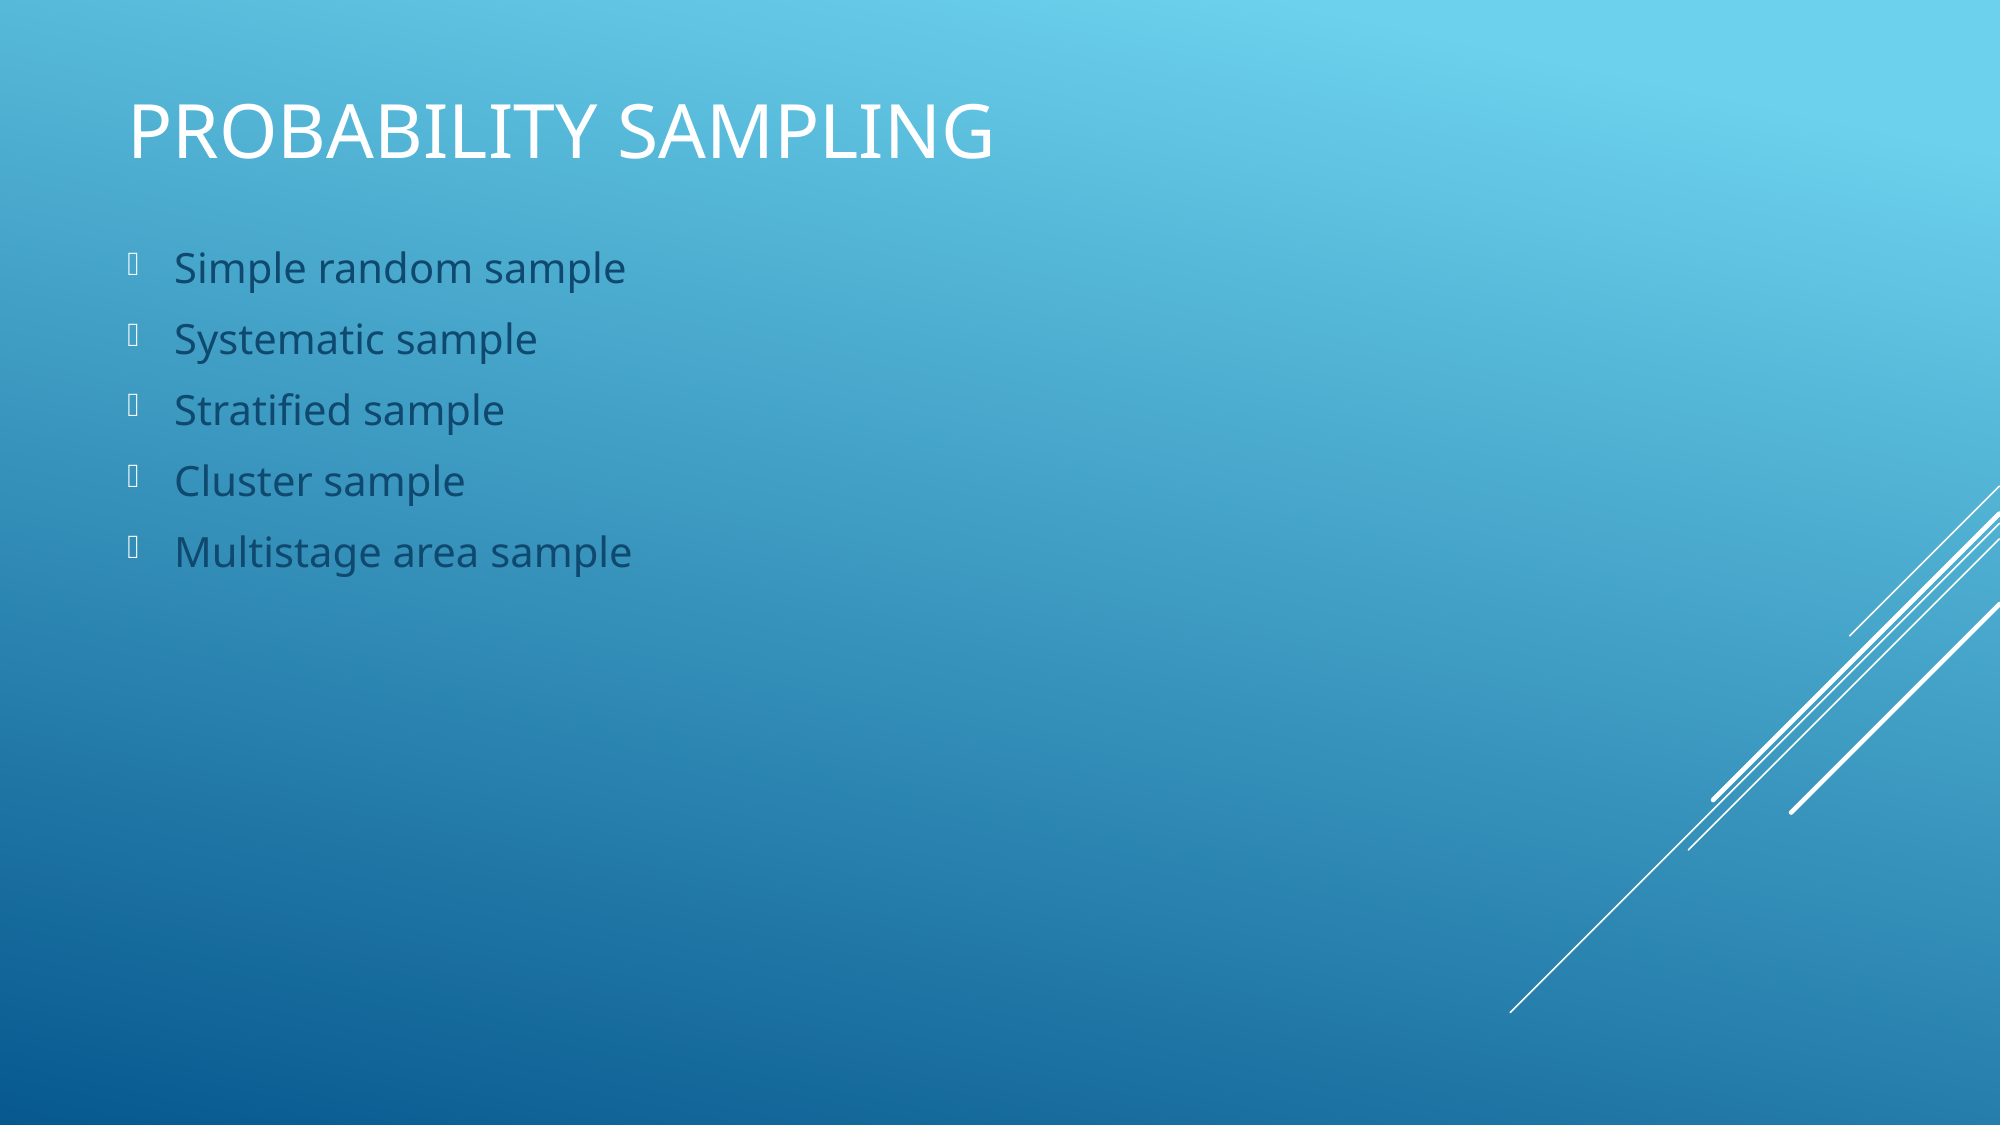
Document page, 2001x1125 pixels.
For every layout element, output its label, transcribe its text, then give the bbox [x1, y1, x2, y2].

list Simple random sample Systematic sample Stratified sample Cluster sample Multistage area sample [112, 112, 1513, 706]
title Probability Sampling [112, 4, 1513, 112]
